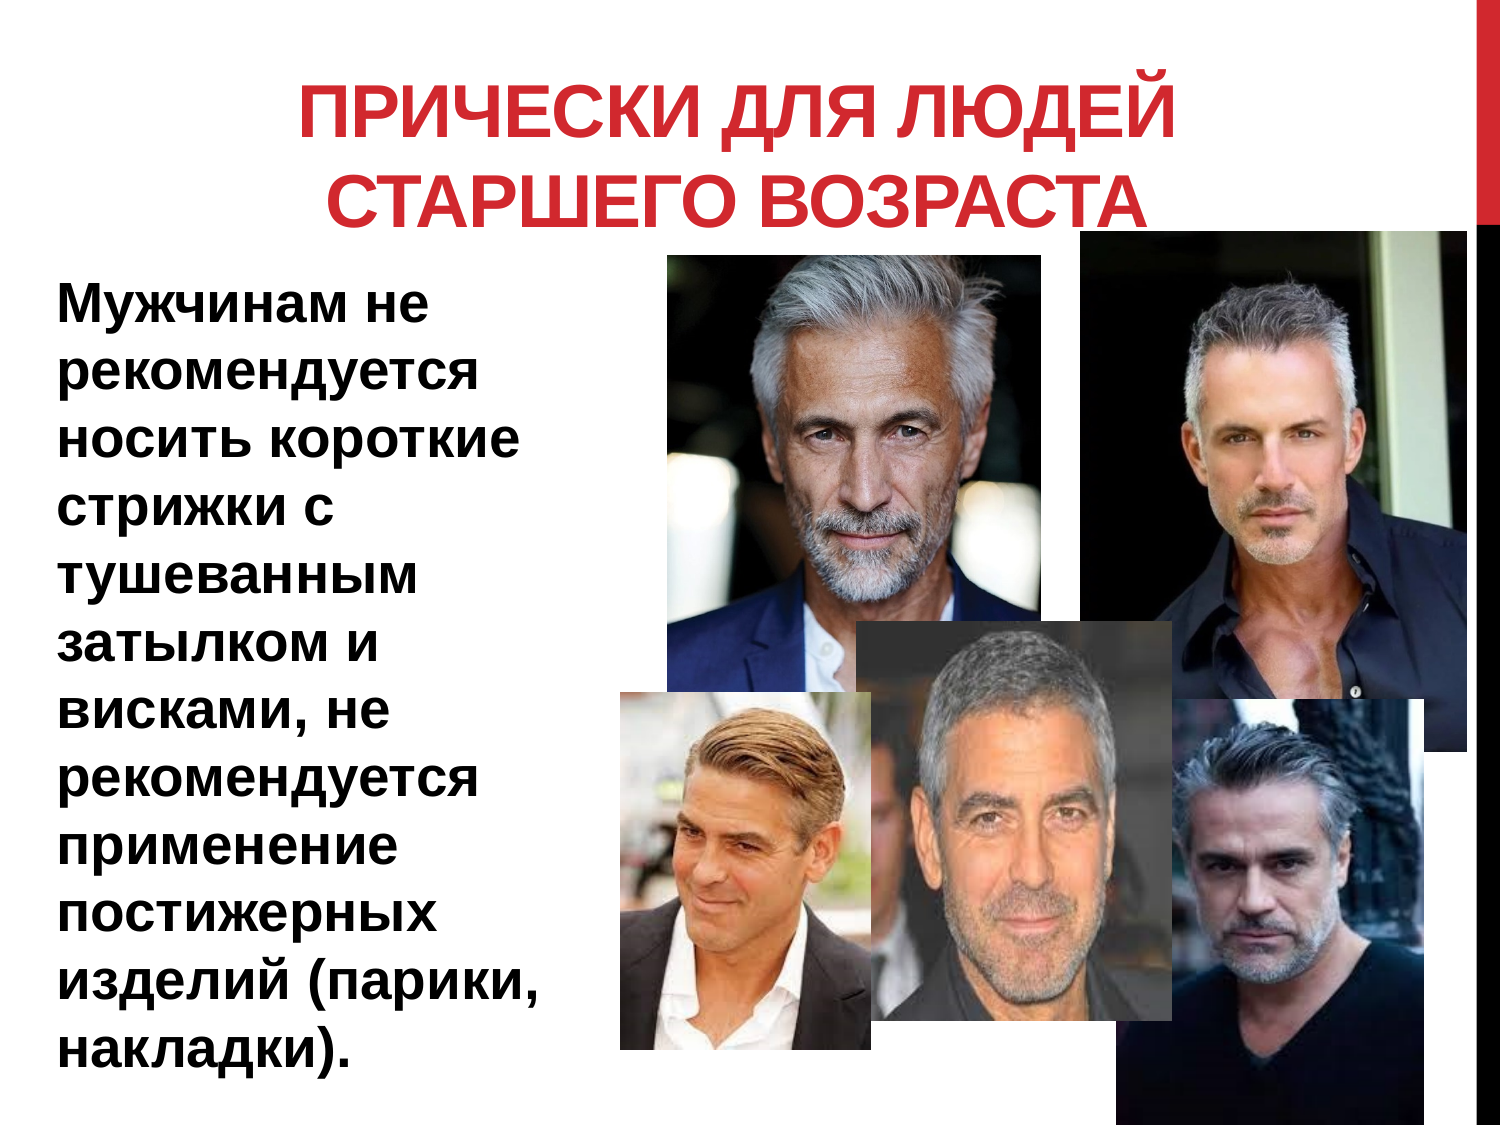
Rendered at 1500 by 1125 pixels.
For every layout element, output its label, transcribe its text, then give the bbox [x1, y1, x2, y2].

picture [619, 231, 1468, 1125]
list Мужчинам не рекомендуется носить короткие стрижки с тушеванным затылком и висками, не рекомендуется применение постижерных изделий (парики, накладки). [41, 258, 621, 1094]
title Прически для людей старшего возраста [75, 25, 1400, 250]
